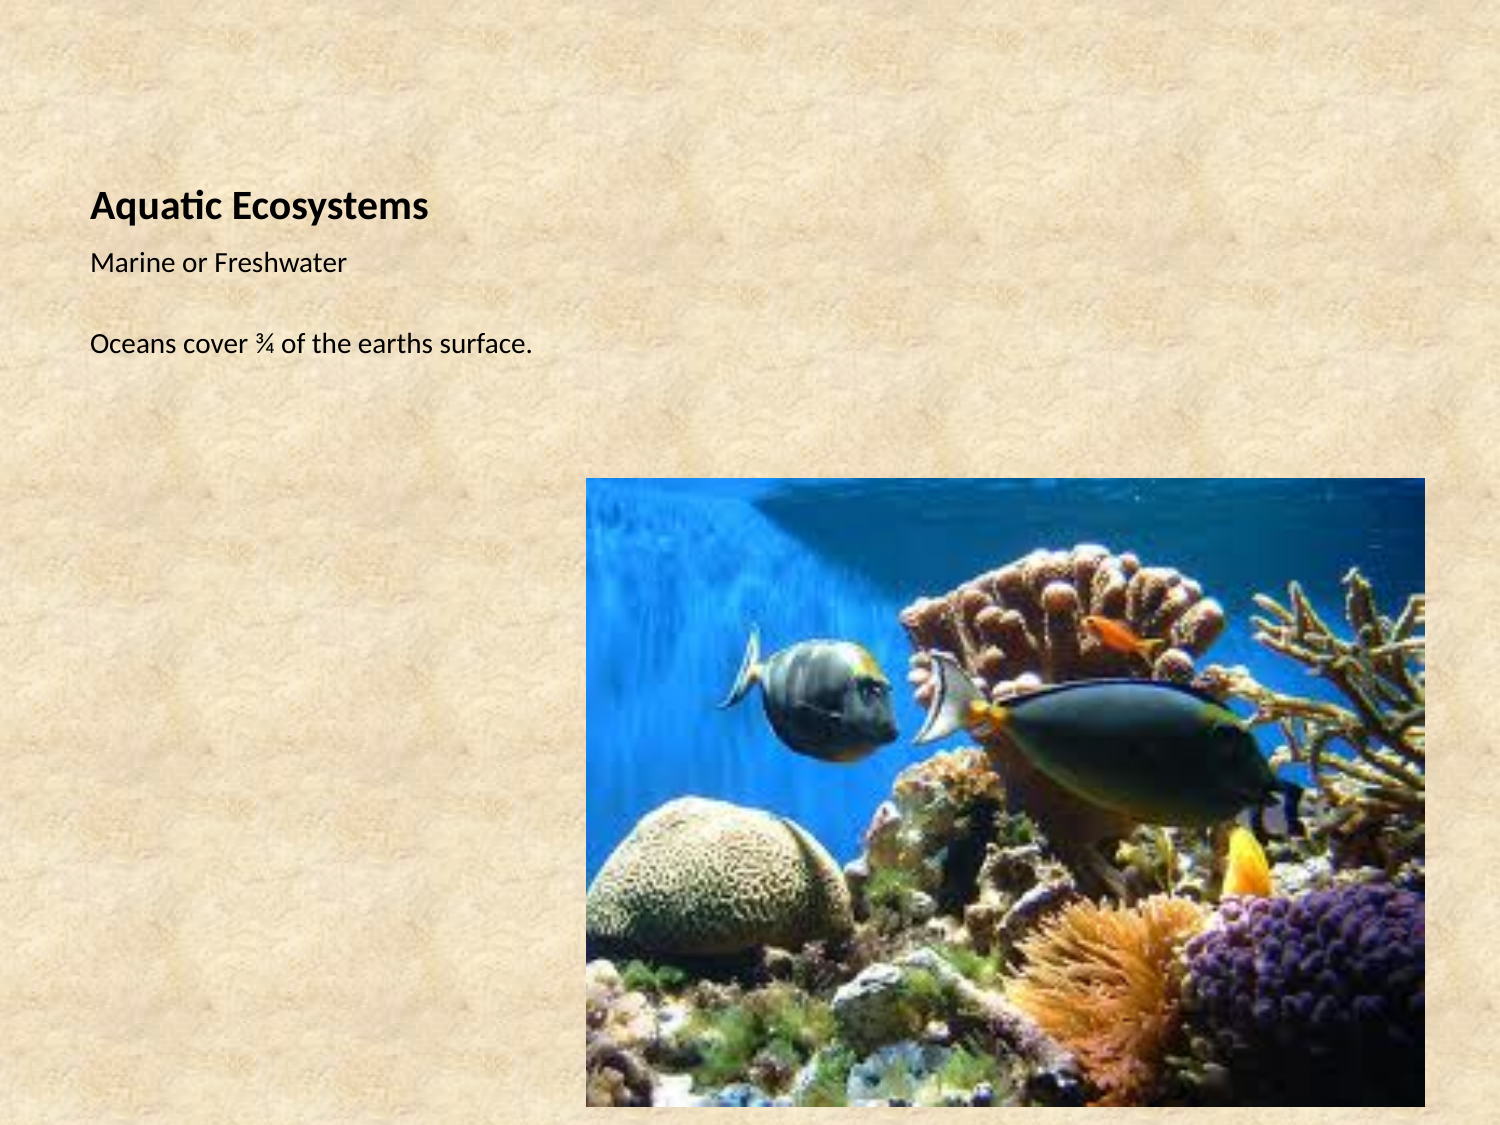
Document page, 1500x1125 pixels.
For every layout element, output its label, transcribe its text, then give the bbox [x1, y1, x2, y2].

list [586, 312, 1426, 1125]
title Aquatic Ecosystems [75, 44, 569, 235]
list Marine or Freshwater Oceans cover ¾ of the earths surface. [75, 235, 569, 1005]
